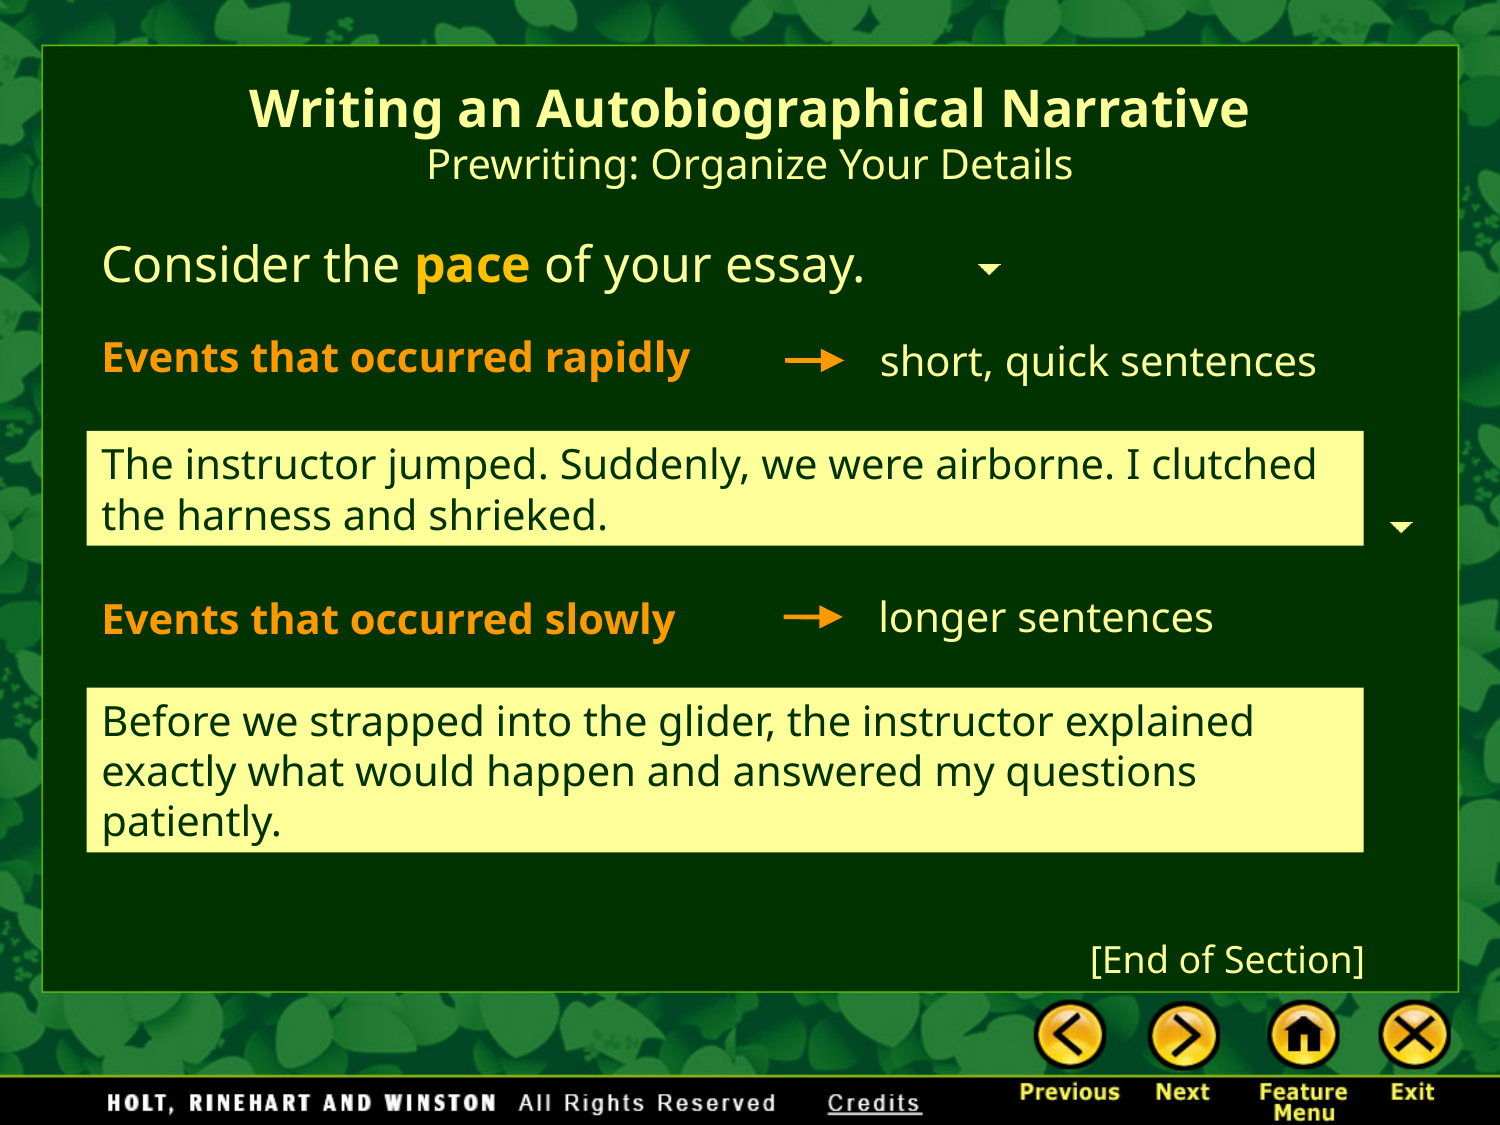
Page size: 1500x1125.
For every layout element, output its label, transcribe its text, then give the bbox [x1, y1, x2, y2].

text_box [End of Section] [1074, 928, 1413, 989]
picture [0, 0, 1500, 1125]
text_box The instructor jumped. Suddenly, we were airborne. I clutched the harness and shrieked. [86, 430, 1364, 546]
text_box Before we strapped into the glider, the instructor explained exactly what would happen and answered my questions patiently. [86, 687, 1364, 853]
text_box Consider the pace of your essay. [86, 224, 1365, 300]
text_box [86, 321, 1366, 397]
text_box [86, 578, 1364, 654]
title Writing an Autobiographical Narrative Prewriting: Organize Your Details [87, 87, 1413, 176]
